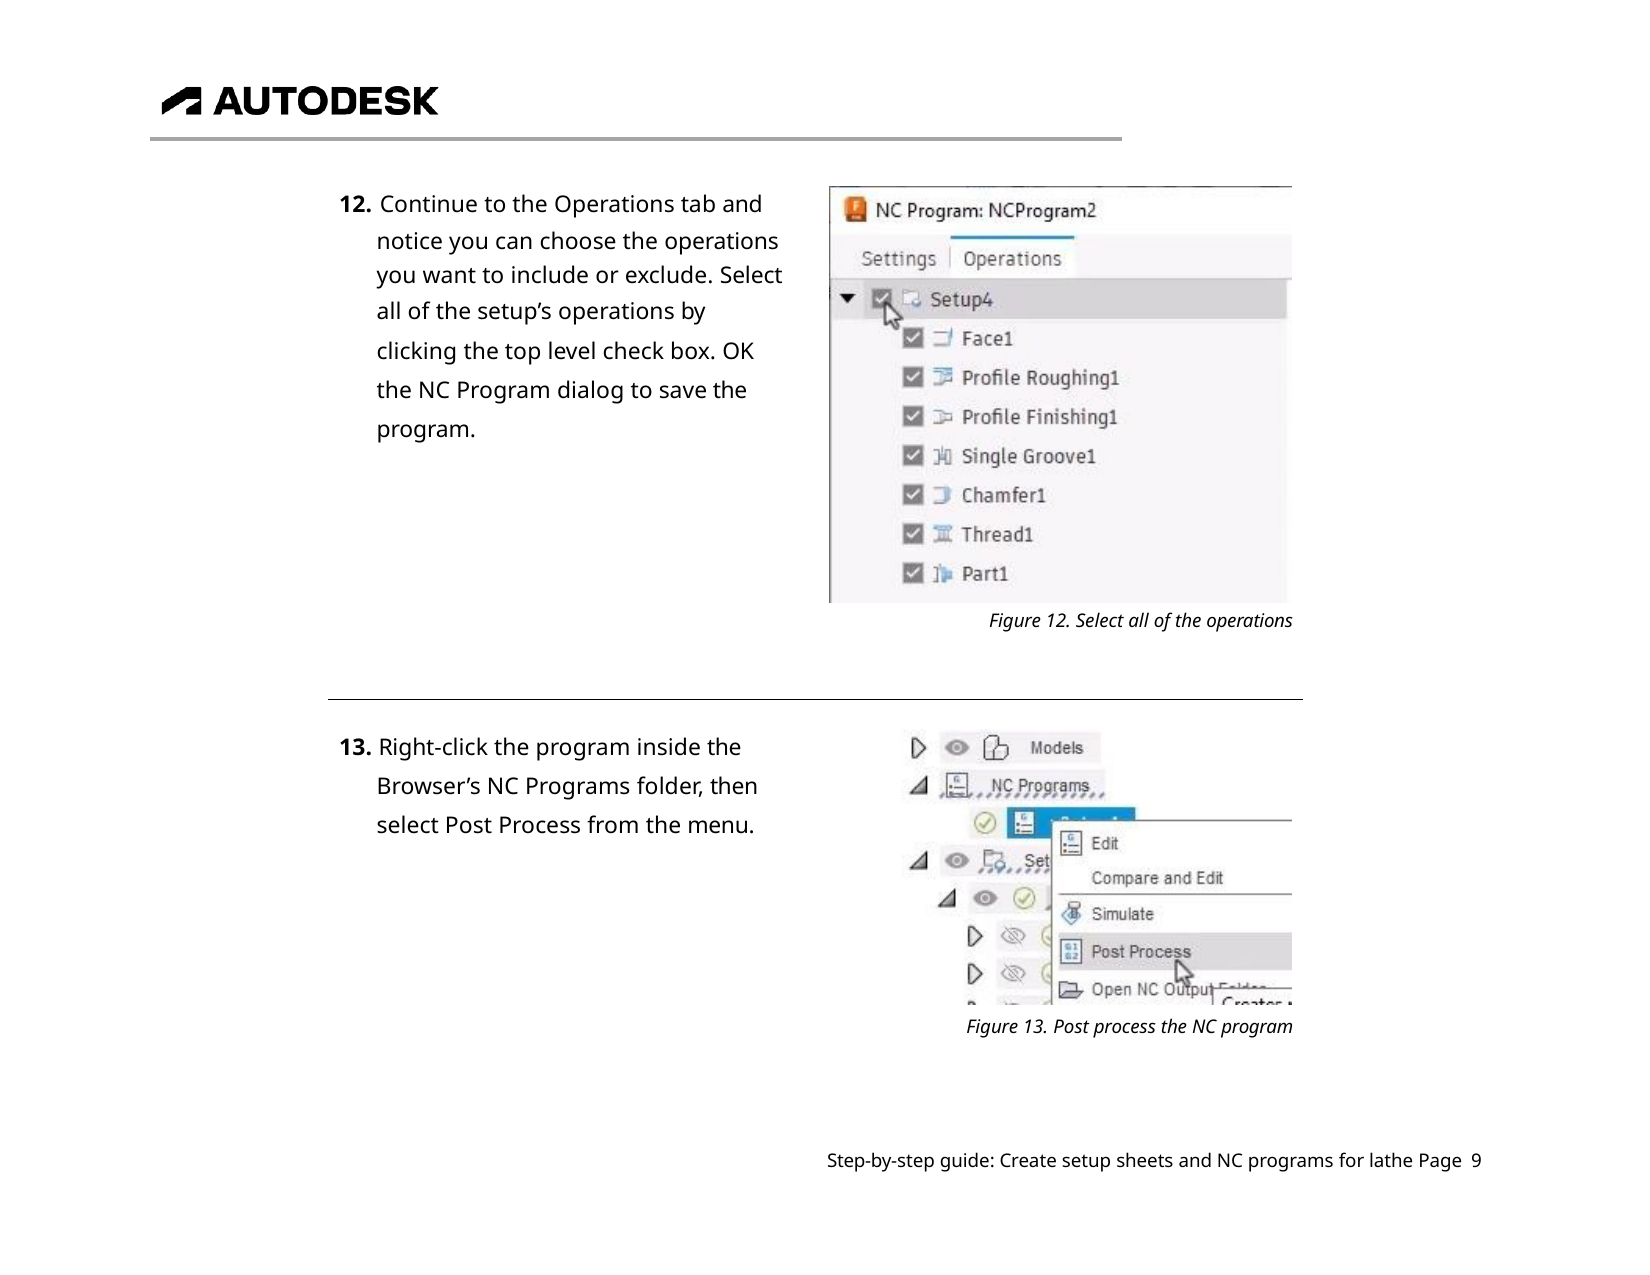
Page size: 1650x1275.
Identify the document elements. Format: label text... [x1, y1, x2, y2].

picture [161, 86, 439, 115]
table_header 12. Continue to the Operations tab and notice you can choose the operations you want to include or exclude. Select all of the setup’s operations by clicking the top level check box. OK the NC Program dialog to save the program. [328, 187, 808, 699]
table_header Figure 12. Select all of the operations [808, 187, 1303, 699]
table_cell Figure 13. Post process the NC program [808, 700, 1303, 1050]
picture [829, 186, 1292, 603]
picture [900, 729, 1292, 1005]
table_cell 13. Right-click the program inside the Browser’s NC Programs folder, then select Post Process from the menu. [328, 700, 808, 1050]
slide_number Step-by-step guide: Create setup sheets and NC programs for lathe Page 10 [825, 1145, 1509, 1275]
